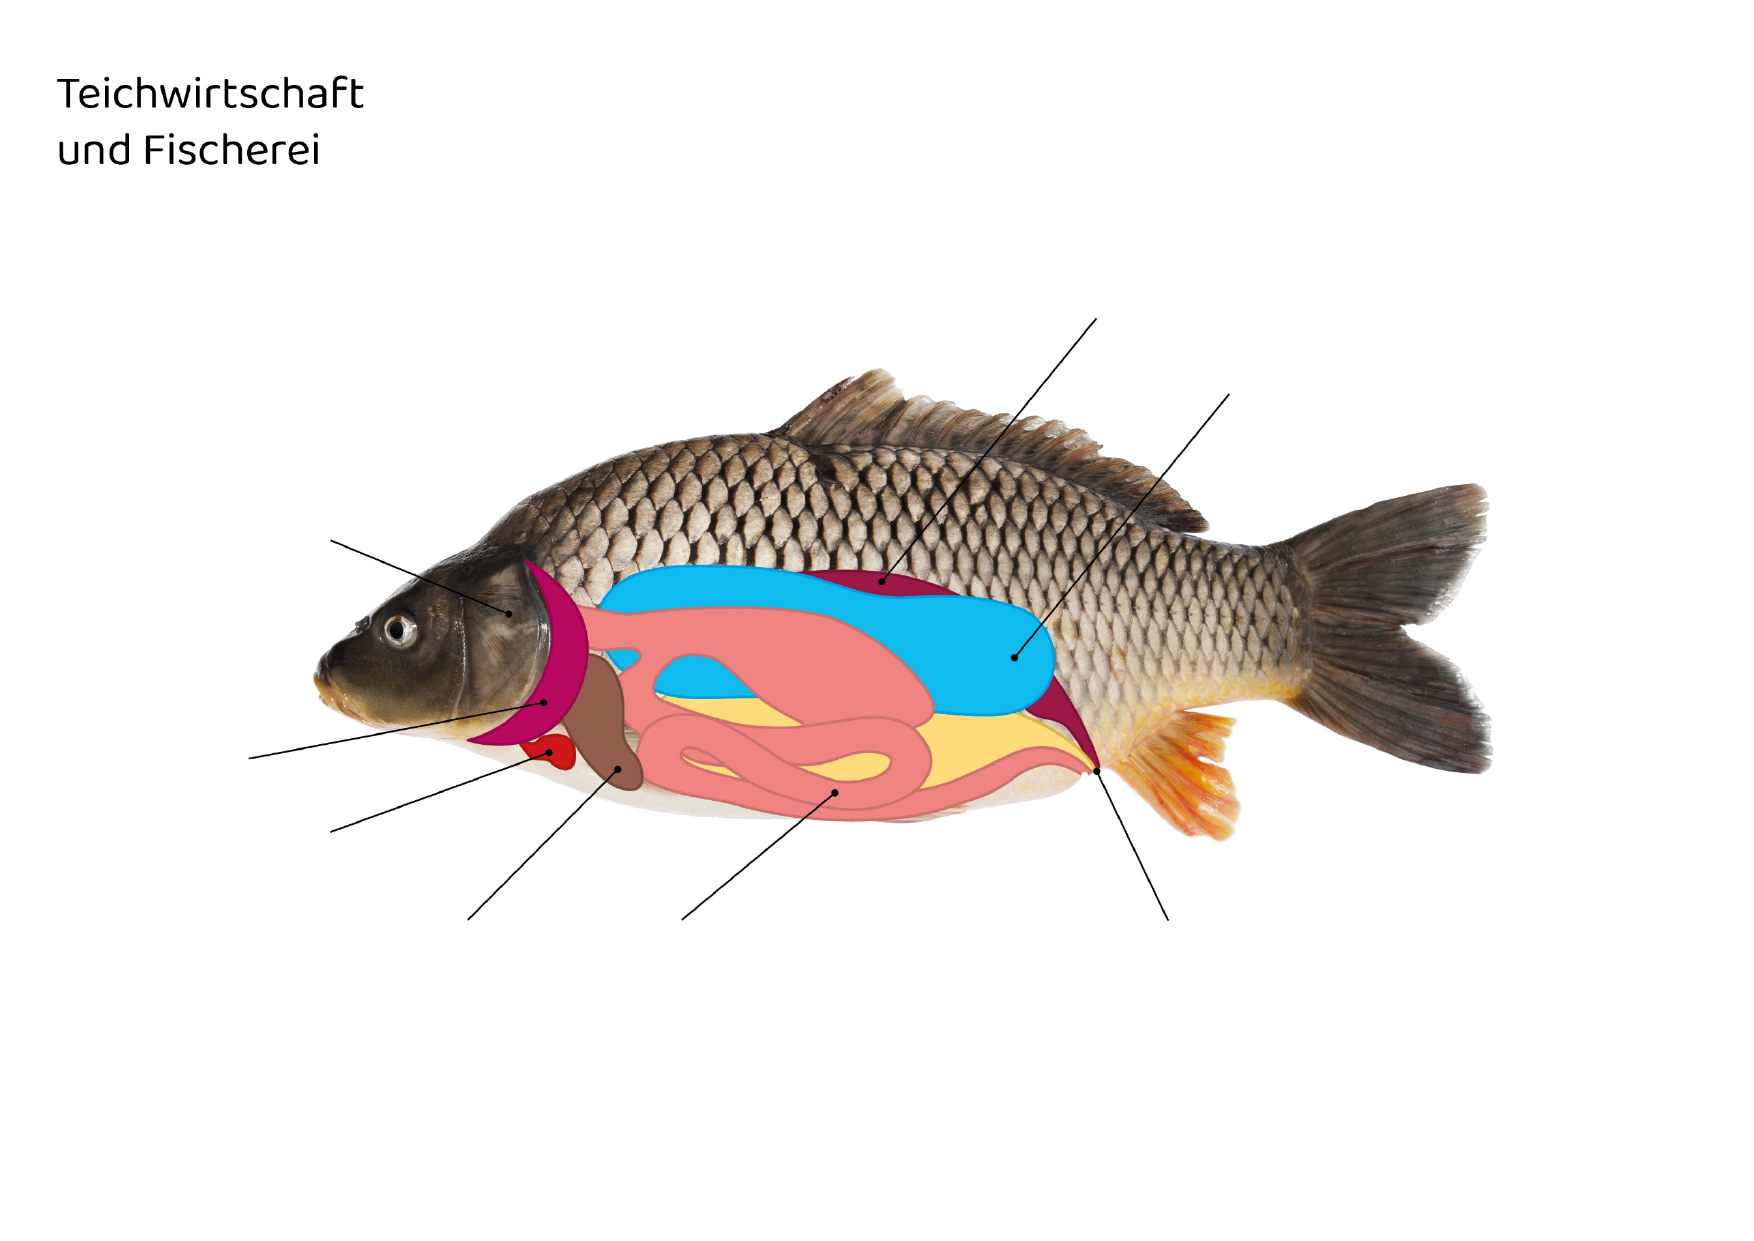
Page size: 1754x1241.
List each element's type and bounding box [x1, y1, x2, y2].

picture [0, 0, 1650, 1167]
